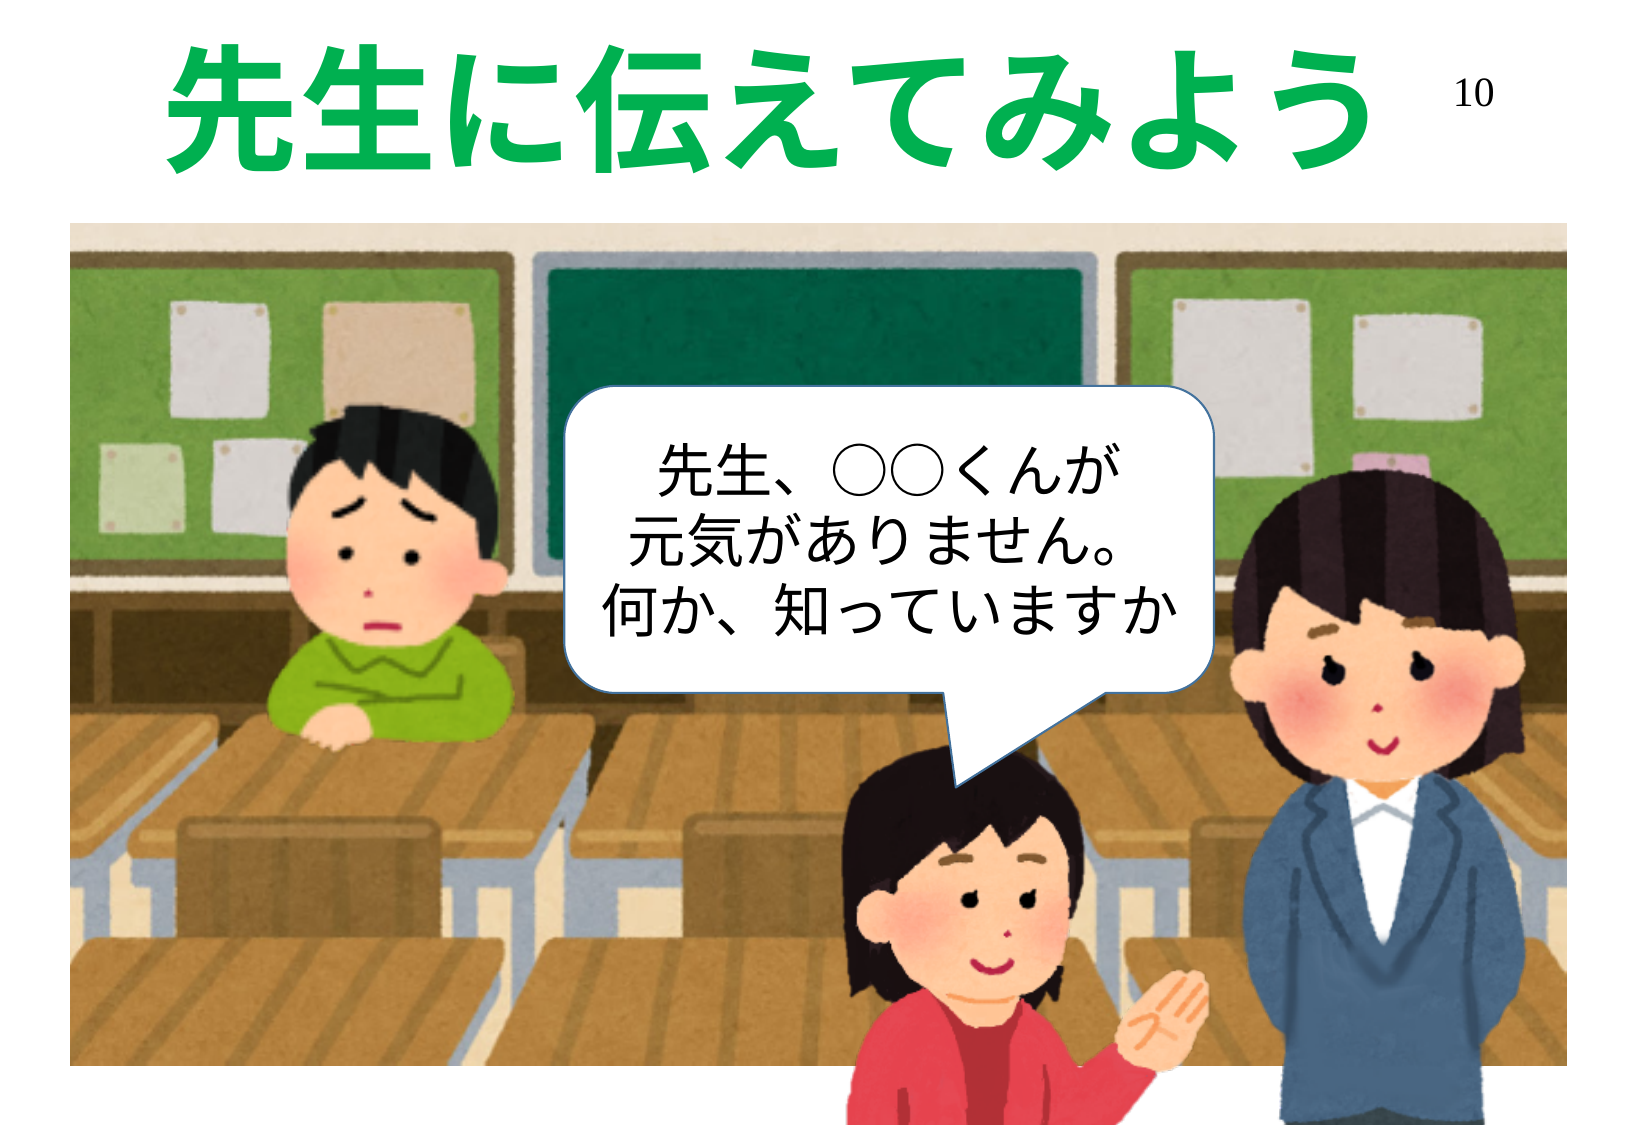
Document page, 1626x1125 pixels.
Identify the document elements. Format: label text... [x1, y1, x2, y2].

picture [70, 223, 1625, 1125]
slide_number 10 [1144, 59, 1510, 120]
title 先生に伝えてみよう [130, 19, 1424, 215]
